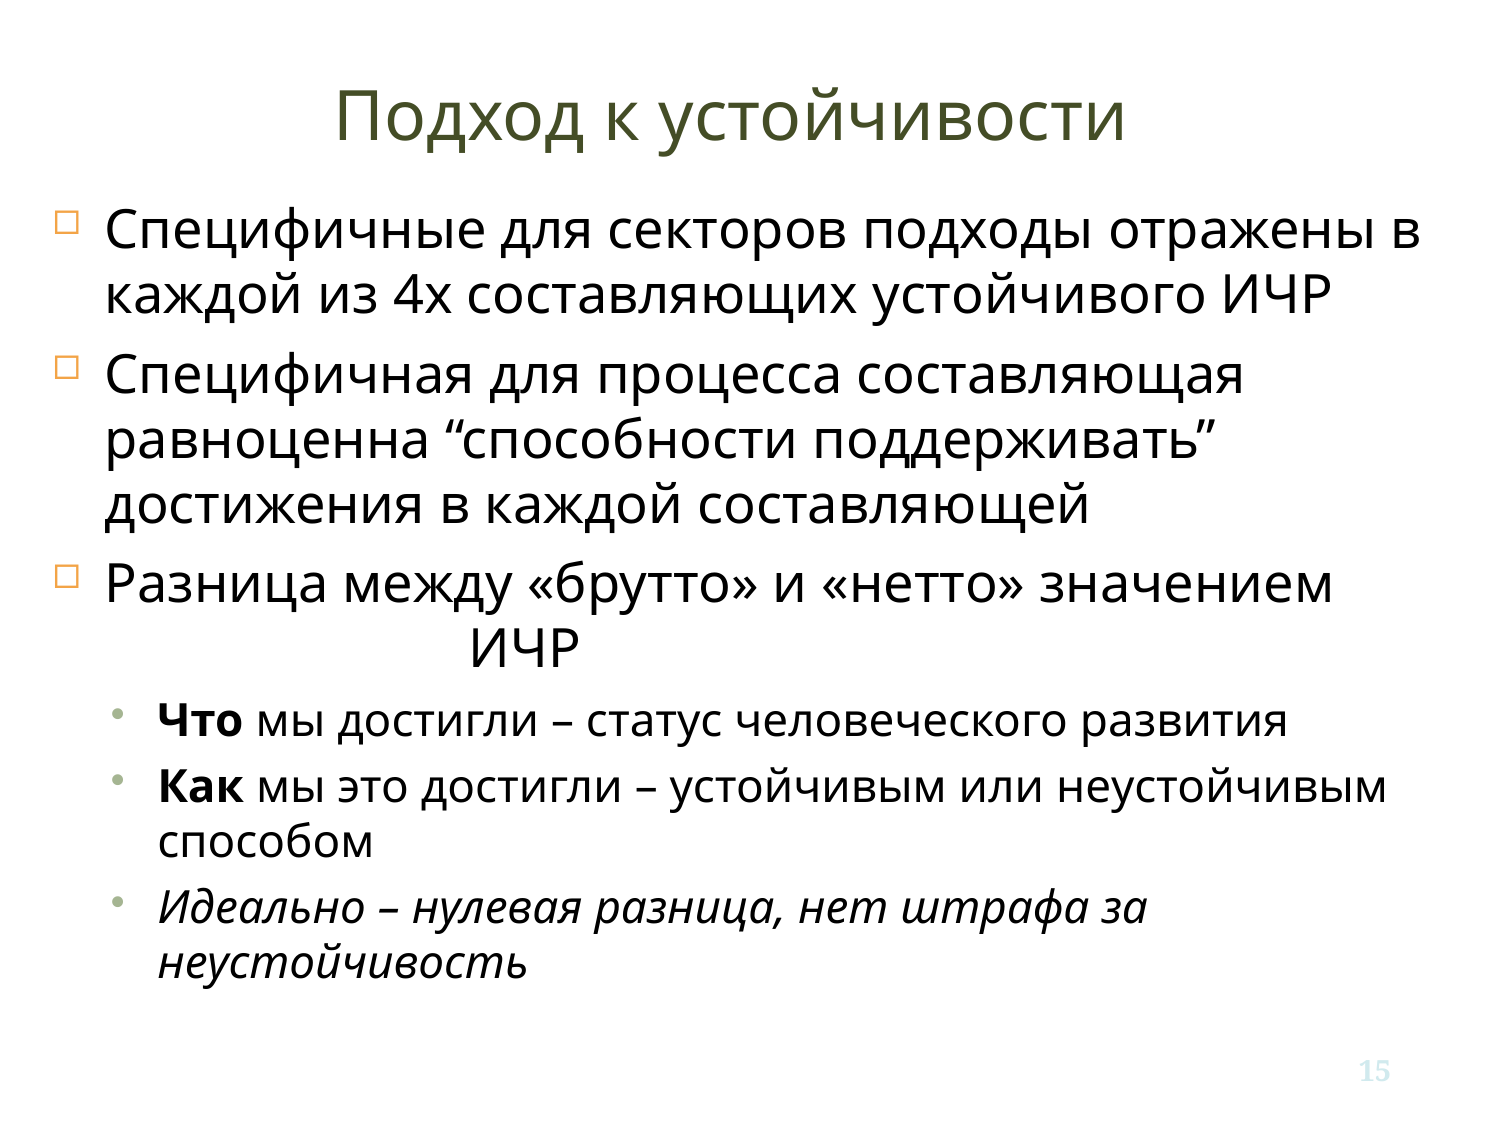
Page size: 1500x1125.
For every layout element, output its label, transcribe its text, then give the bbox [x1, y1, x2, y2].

slide_number 15 [1325, 1042, 1425, 1103]
title Подход к устойчивости [162, 62, 1300, 155]
list Специфичные для секторов подходы отражены в каждой из 4х составляющих устойчивого ИЧР Специфичная для процесса составляющая равноценна “способности поддерживать” достижения в каждой составляющей Разница между «брутто» и «нетто» значением ИЧР Что мы достигли – статус человеческого развития Как мы это достигли – устойчивым или неустойчивым способом Идеально – нулевая разница, нет штрафа за неустойчивость [37, 187, 1500, 994]
